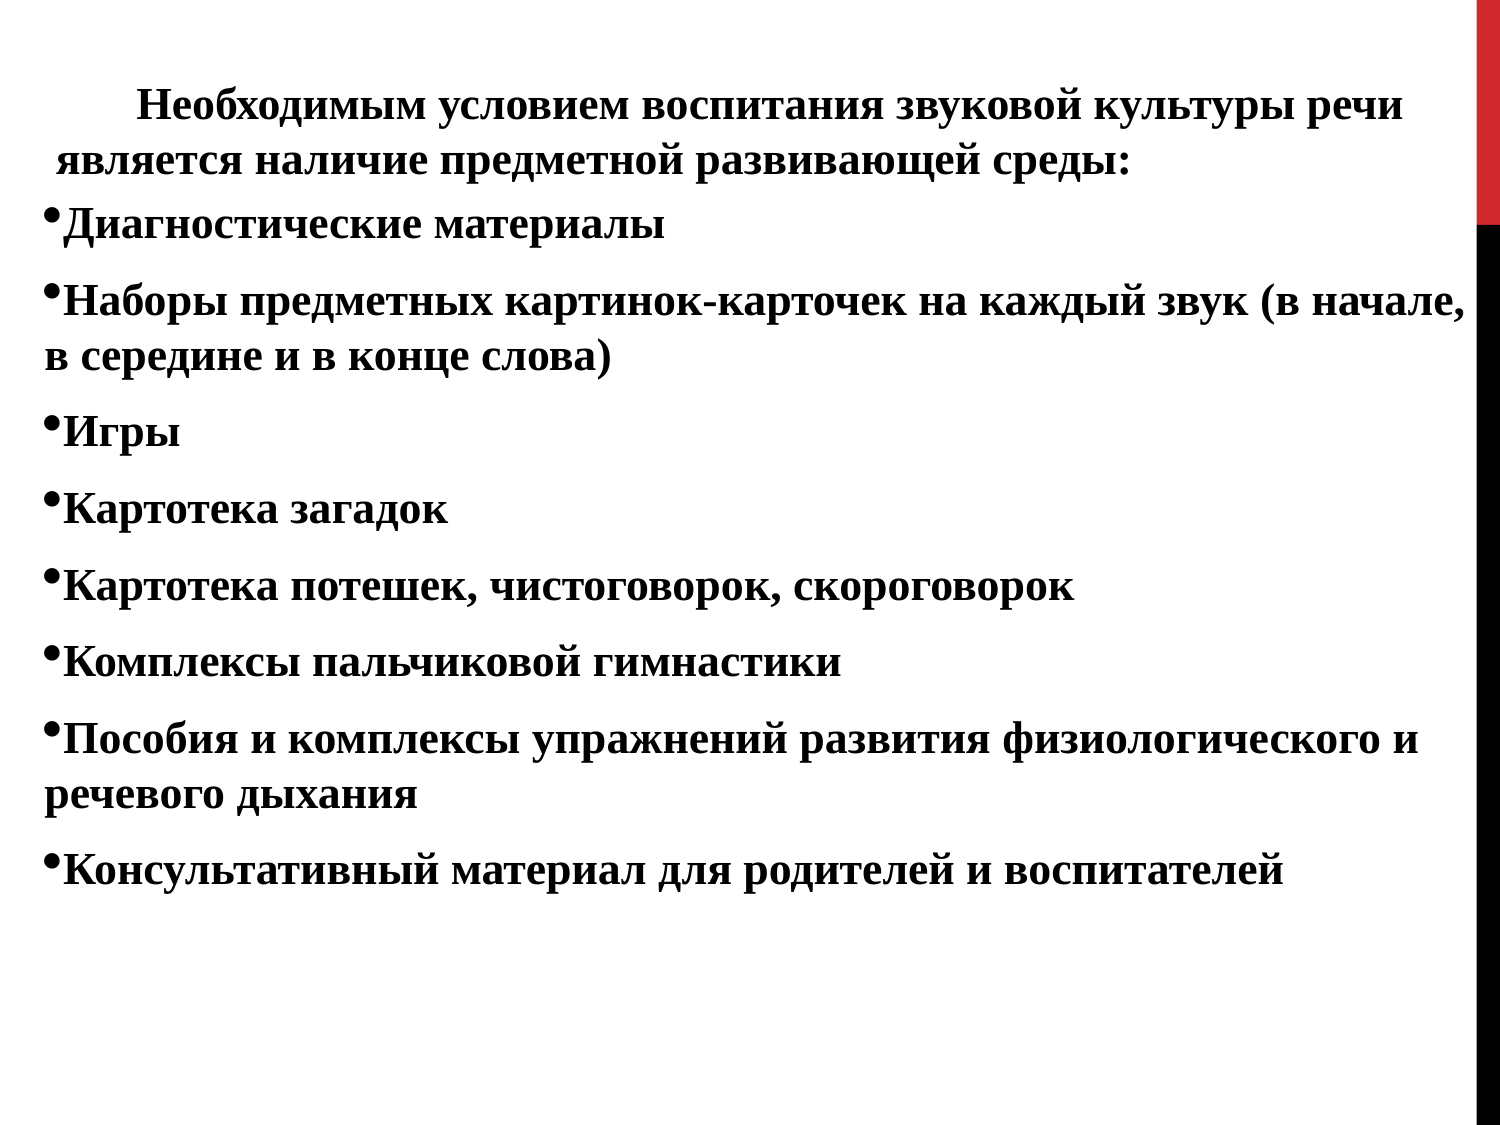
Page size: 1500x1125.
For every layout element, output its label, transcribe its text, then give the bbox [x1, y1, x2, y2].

list Необходимым условием воспитания звуковой культуры речи является наличие предметной развивающей среды: Диагностические материалы Наборы предметных картинок-карточек на каждый звук (в начале, в середине и в конце слова) Игры Картотека загадок Картотека потешек, чистоговорок, скороговорок Комплексы пальчиковой гимнастики Пособия и комплексы упражнений развития физиологического и речевого дыхания Консультативный материал для родителей и воспитателей [29, 66, 1500, 1125]
